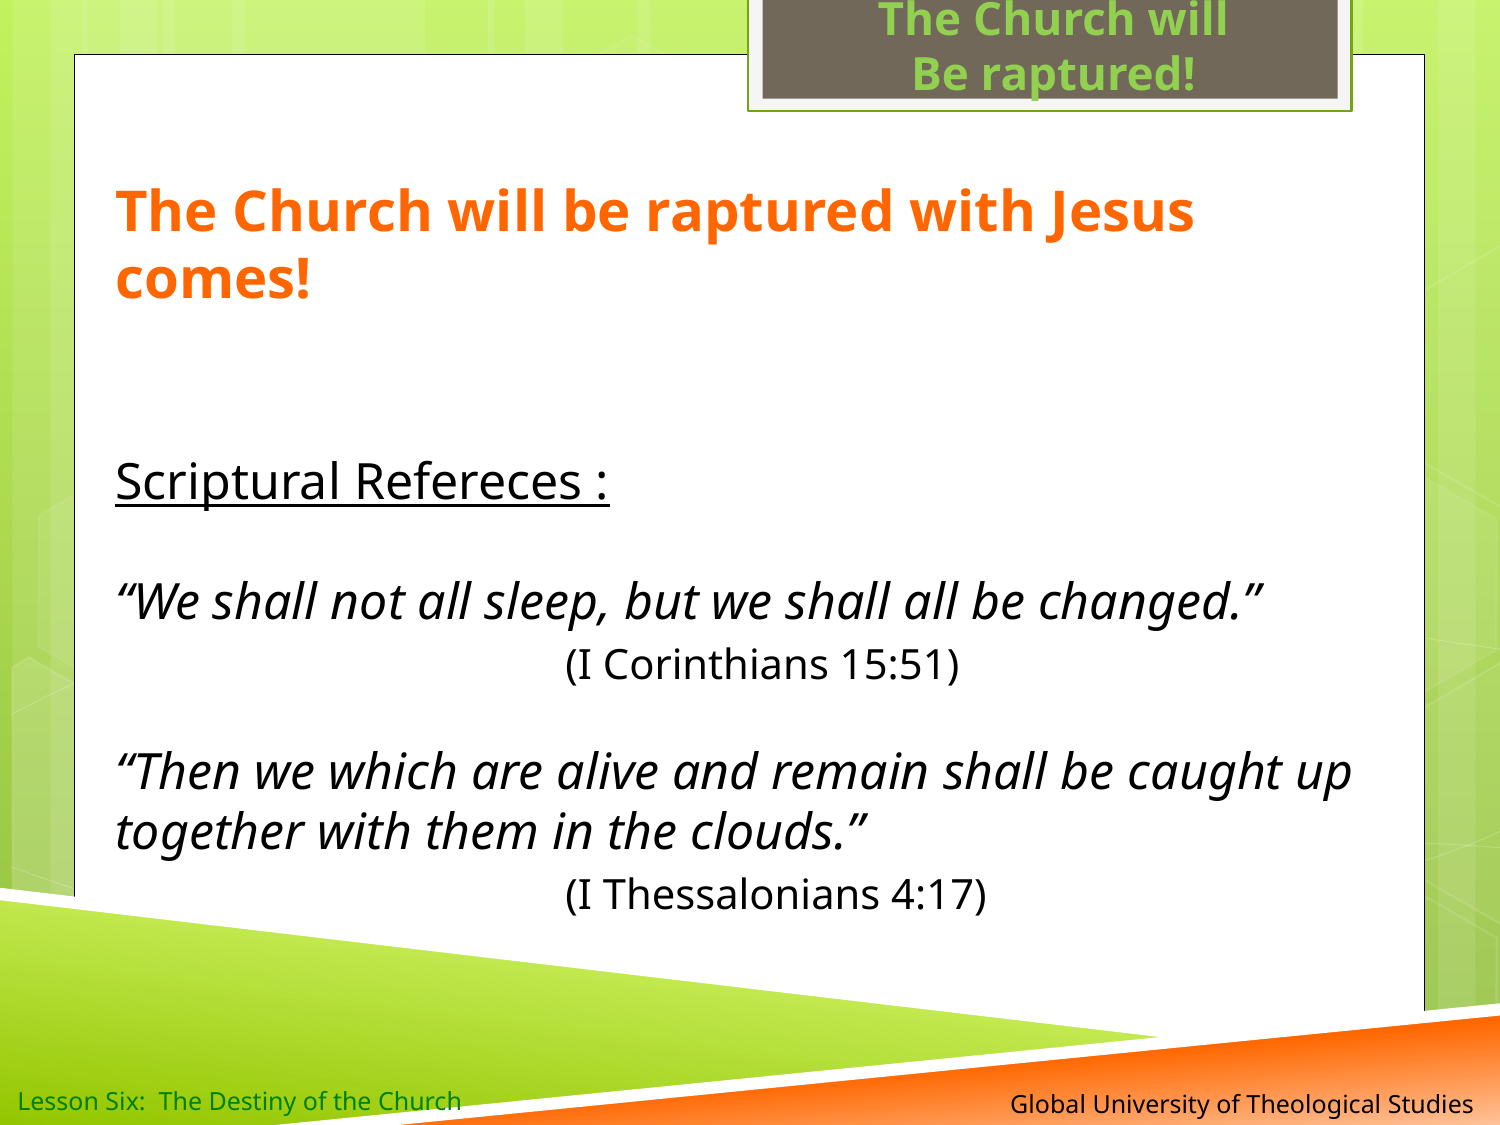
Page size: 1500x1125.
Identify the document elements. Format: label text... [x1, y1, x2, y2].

text_box The Church will be raptured with Jesus comes! Scriptural Refereces : “We shall not all sleep, but we shall all be changed.” (I Corinthians 15:51) “Then we which are alive and remain shall be caught up together with them in the clouds.” (I Thessalonians 4:17) [100, 167, 1404, 988]
text_box Global University of Theological Studies [996, 1073, 1500, 1117]
text_box Lesson Six: The Destiny of the Church [9, 1083, 513, 1118]
text_box The Church will Be raptured! [768, 0, 1339, 107]
